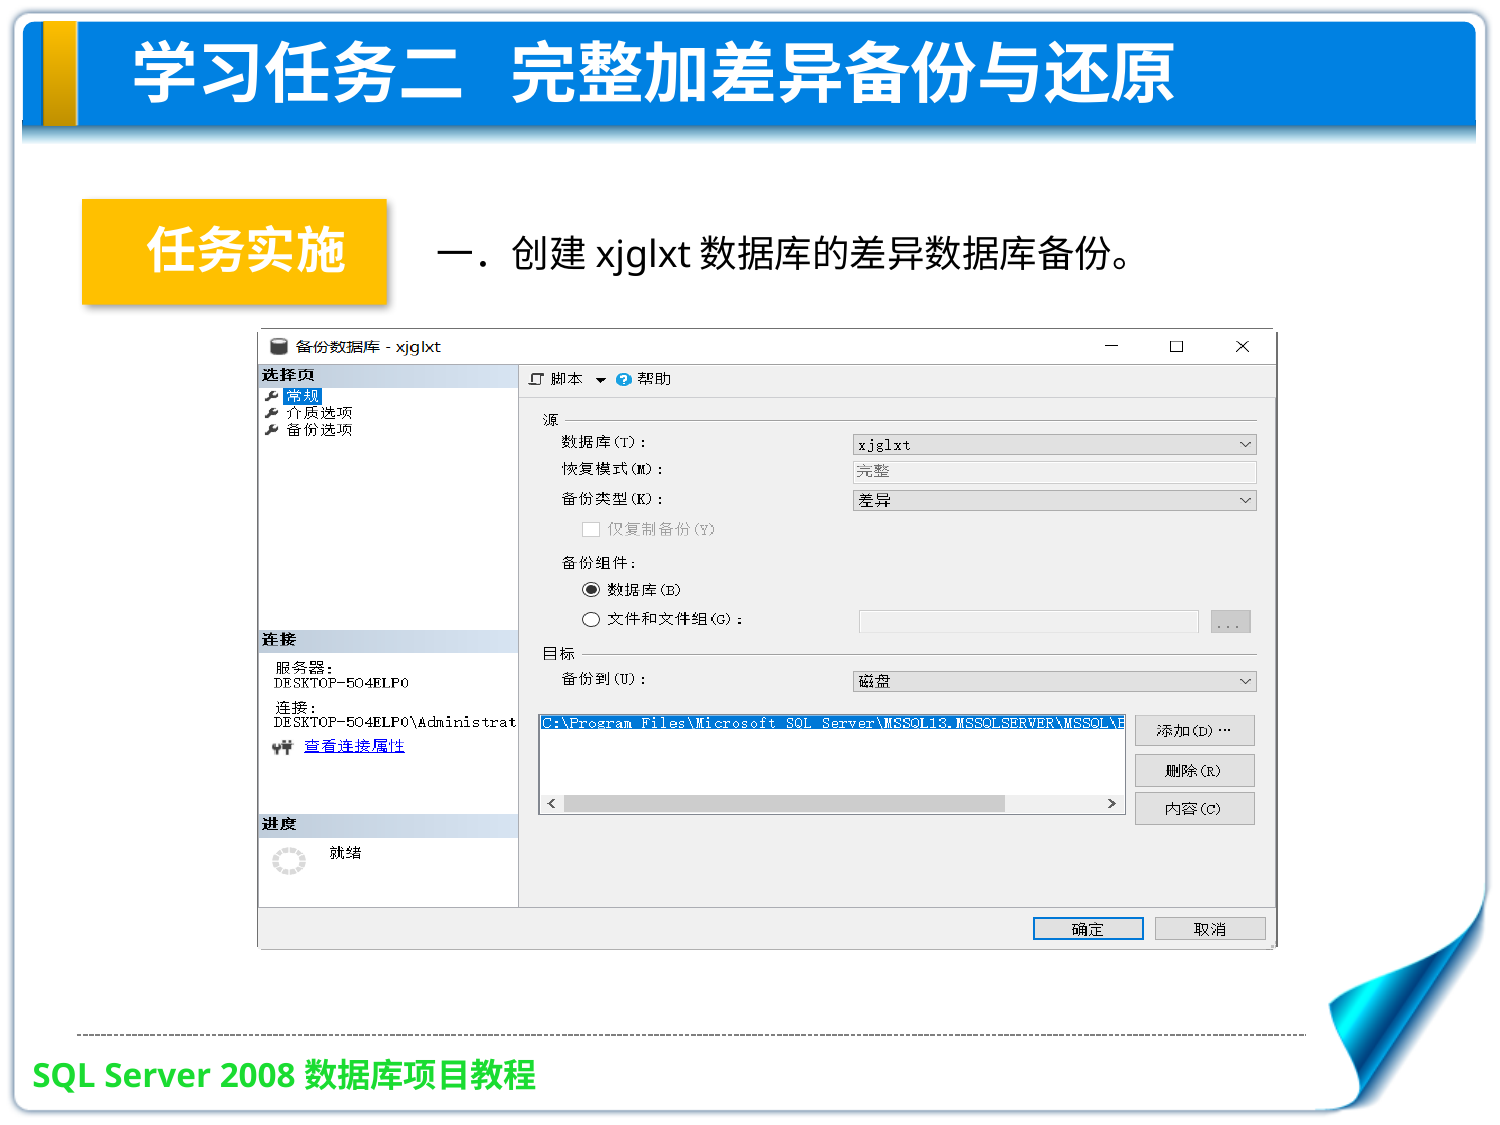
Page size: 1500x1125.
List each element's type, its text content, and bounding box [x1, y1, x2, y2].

text_box 学习任务二 完整加差异备份与还原 [116, 23, 1194, 199]
text_box 任务实施 [128, 210, 364, 286]
text_box 一．创建xjglxt数据库的差异数据库备份。 [421, 222, 1430, 328]
picture [0, 0, 1500, 1125]
text_box [81, 198, 388, 305]
